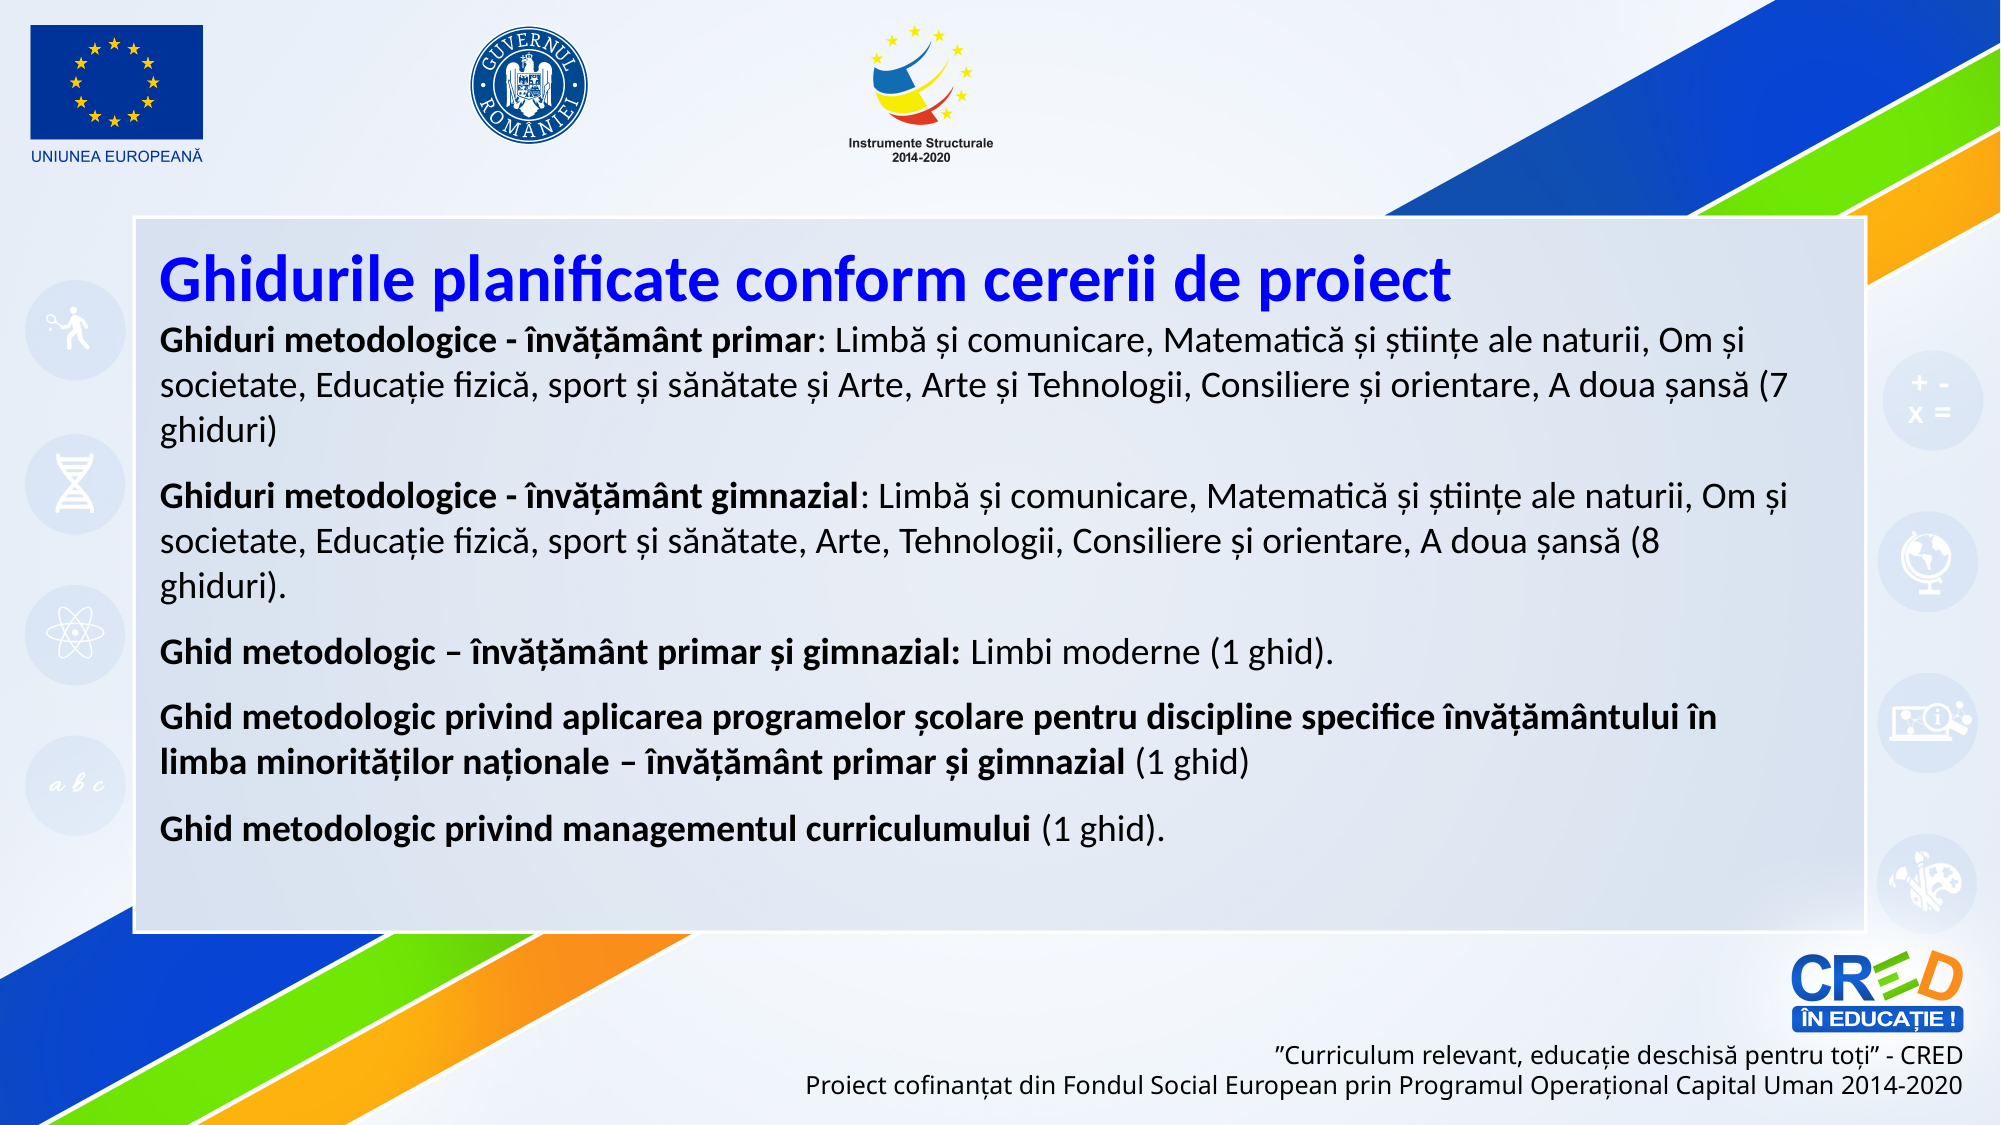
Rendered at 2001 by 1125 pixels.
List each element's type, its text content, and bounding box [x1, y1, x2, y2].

text_box Ghidurile planificate conform cererii de proiect Ghiduri metodologice - învățământ primar: Limbă și comunicare, Matematică și științe ale naturii, Om și societate, Educație fizică, sport și sănătate și Arte, Arte și Tehnologii, Consiliere și orientare, A doua șansă (7 ghiduri) Ghiduri metodologice - învățământ gimnazial: Limbă și comunicare, Matematică și științe ale naturii, Om și societate, Educație fizică, sport și sănătate, Arte, Tehnologii, Consiliere și orientare, A doua șansă (8 ghiduri). Ghid metodologic – învățământ primar și gimnazial: Limbi moderne (1 ghid). Ghid metodologic privind aplicarea programelor școlare pentru discipline specifice învățământului în limba minorităților naționale – învățământ primar și gimnazial (1 ghid) Ghid metodologic privind managementul curriculumului (1 ghid). [145, 227, 1811, 856]
text_box ”Curriculum relevant, educație deschisă pentru toți” - CRED Proiect cofinanțat din Fondul Social European prin Programul Operațional Capital Uman 2014-2020 [761, 1031, 1980, 1107]
picture [0, 0, 2001, 1125]
